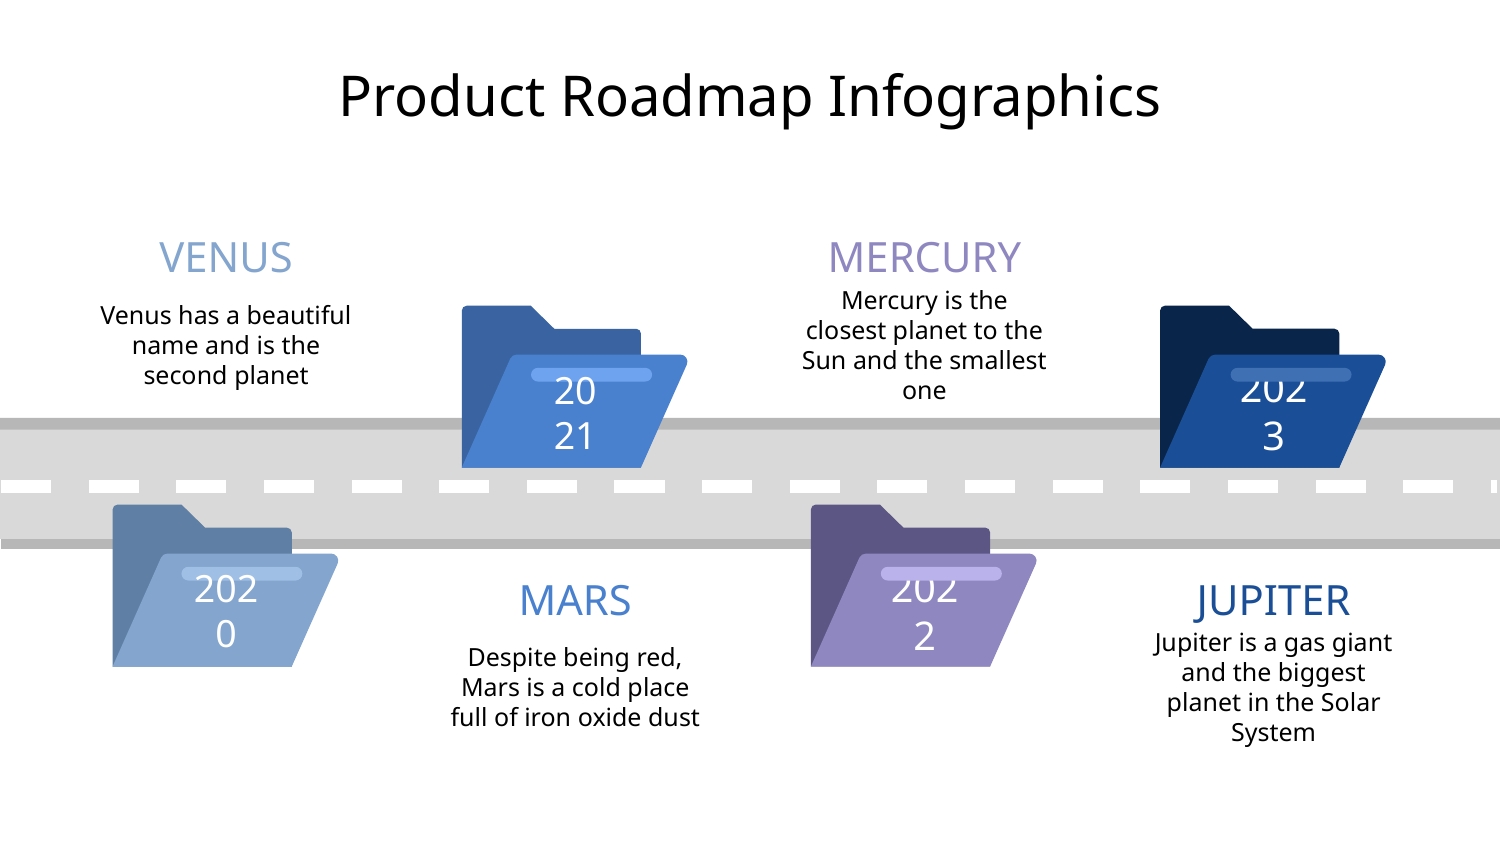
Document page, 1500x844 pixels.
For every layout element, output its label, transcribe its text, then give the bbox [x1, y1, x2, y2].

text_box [1108, 575, 1439, 754]
text_box [1043, 539, 1500, 549]
text_box [1, 539, 107, 549]
text_box [0, 429, 1500, 539]
text_box [1392, 417, 1500, 429]
text_box [345, 539, 805, 549]
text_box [759, 233, 1090, 411]
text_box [61, 233, 392, 411]
text_box [694, 417, 1154, 429]
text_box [410, 575, 741, 754]
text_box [1159, 305, 1388, 468]
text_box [461, 305, 690, 468]
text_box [112, 504, 341, 667]
title Product Roadmap Infographics [75, 67, 1425, 120]
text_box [810, 504, 1039, 667]
text_box [0, 417, 456, 429]
